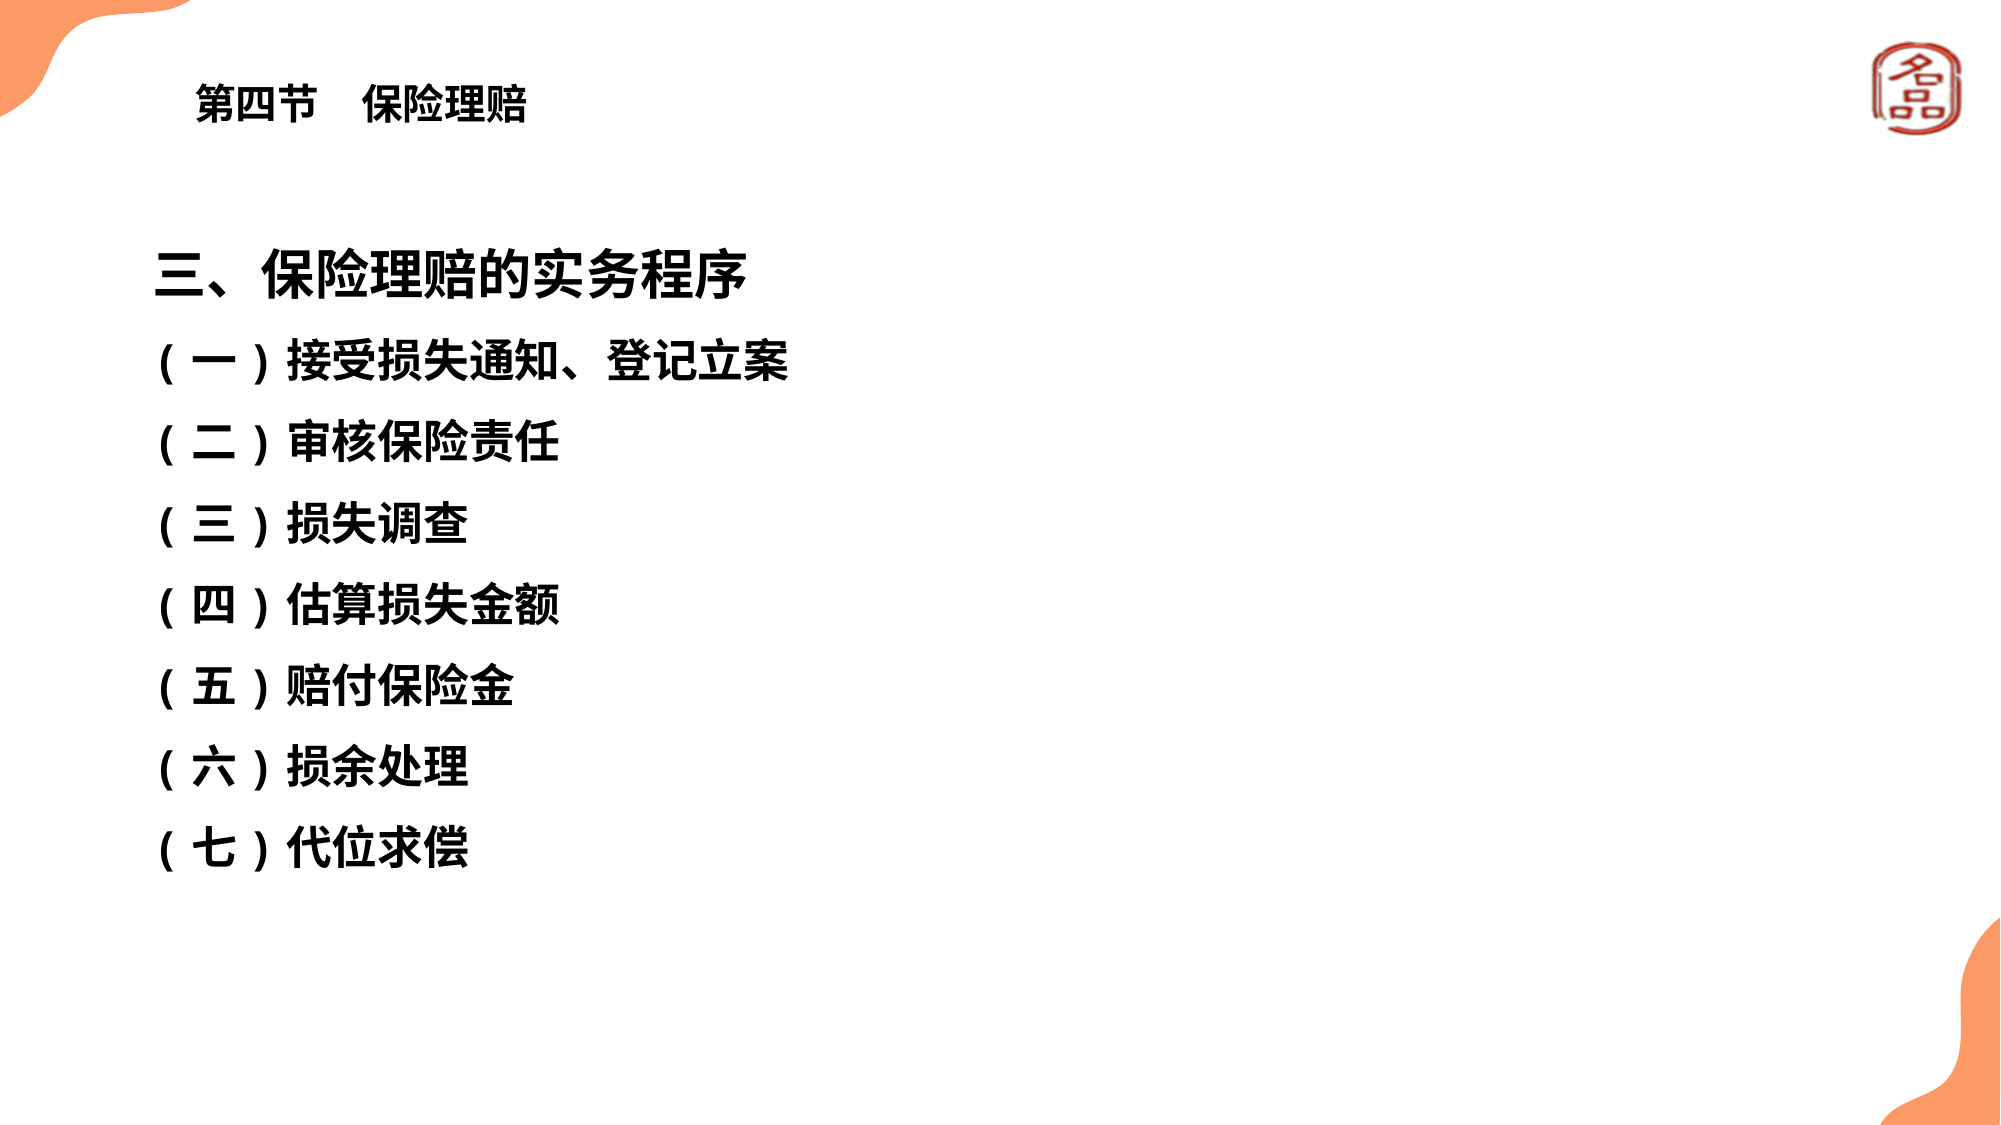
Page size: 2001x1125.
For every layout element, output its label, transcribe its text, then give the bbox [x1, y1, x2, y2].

title 第四节 保险理赔 [137, 60, 1863, 152]
picture [1861, 10, 1990, 147]
list 三、保险理赔的实务程序 (一)接受损失通知、登记立案 (二)审核保险责任 (三)损失调查 (四)估算损失金额 (五)赔付保险金 (六)损余处理 (七)代位求偿 [137, 217, 1863, 1031]
